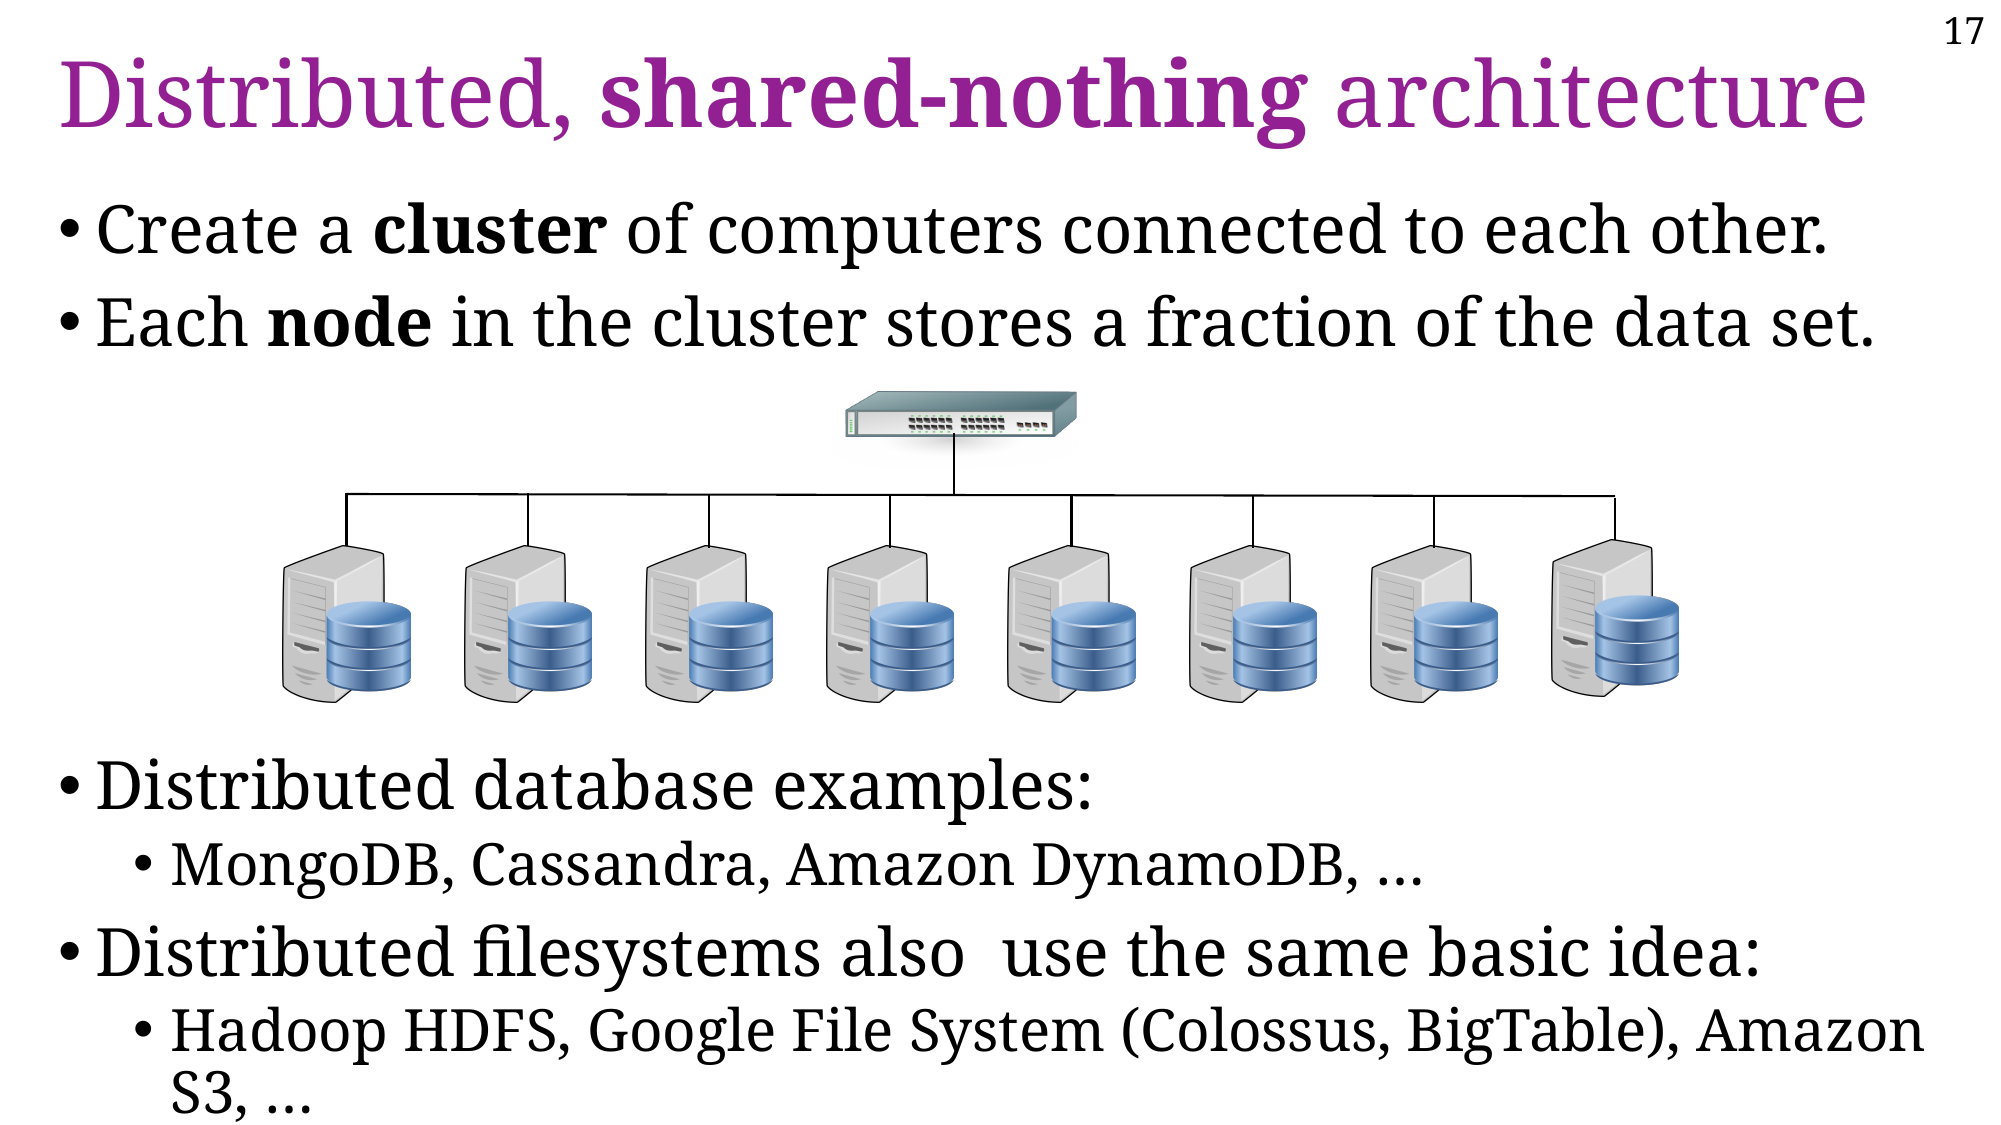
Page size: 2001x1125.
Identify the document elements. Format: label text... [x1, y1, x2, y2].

list Create a cluster of computers connected to each other. Each node in the cluster stores a fraction of the data set. Distributed database examples: MongoDB, Cassandra, Amazon DynamoDB, … Distributed filesystems also use the same basic idea: Hadoop HDFS, Google File System (Colossus, BigTable), Amazon S3, … [43, 188, 1953, 1106]
picture [1370, 545, 1498, 703]
picture [1189, 545, 1317, 703]
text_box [528, 493, 1616, 497]
picture [1007, 545, 1136, 703]
picture [645, 545, 773, 703]
picture [1551, 539, 1679, 697]
picture [830, 391, 1078, 469]
picture [282, 545, 411, 703]
picture [826, 545, 954, 703]
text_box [347, 493, 527, 497]
title Distributed, shared-nothing architecture [43, 25, 1953, 171]
picture [464, 545, 592, 703]
